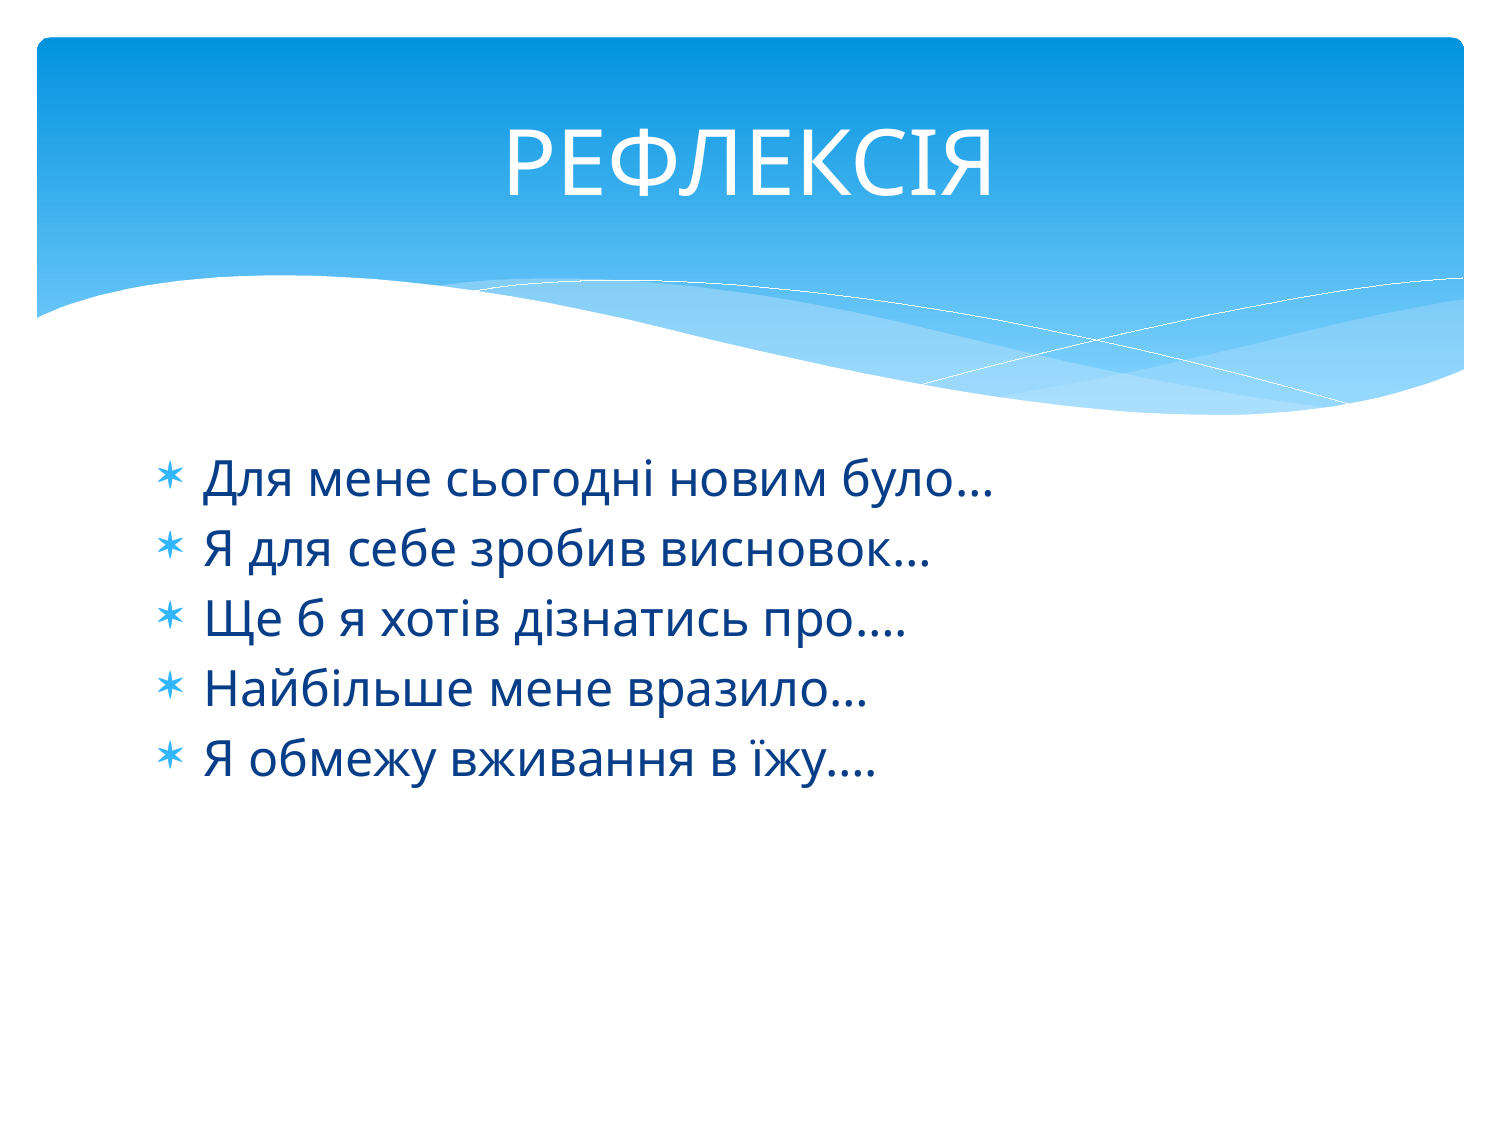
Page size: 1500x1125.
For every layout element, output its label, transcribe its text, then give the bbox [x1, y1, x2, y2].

list Для мене сьогодні новим було… Я для себе зробив висновок… Ще б я хотів дізнатись про…. Найбільше мене вразило… Я обмежу вживання в їжу…. [143, 438, 1359, 1005]
title РЕФЛЕКСІЯ [75, 55, 1425, 261]
